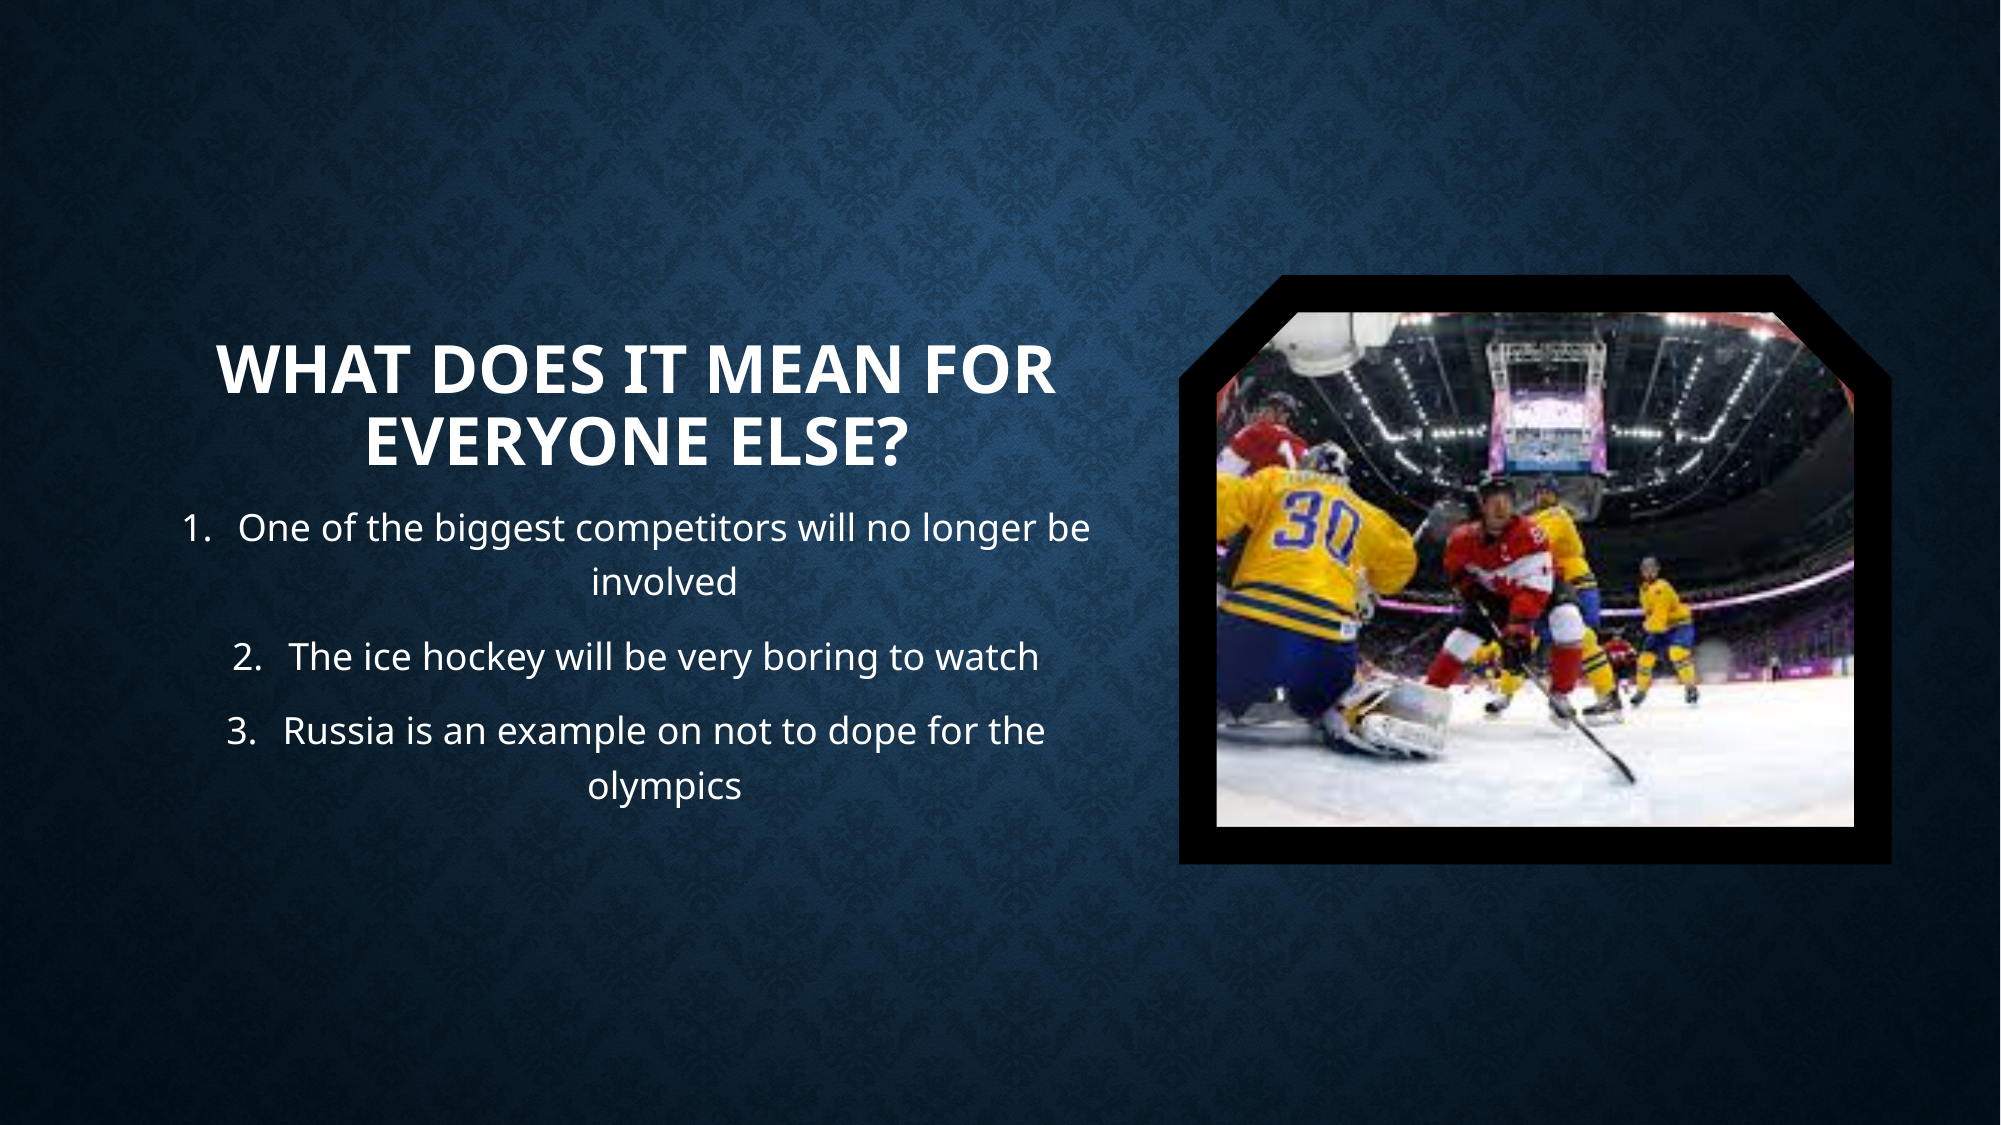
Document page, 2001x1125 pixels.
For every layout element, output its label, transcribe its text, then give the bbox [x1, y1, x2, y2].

picture [1197, 293, 1874, 847]
list One of the biggest competitors will no longer be involved The ice hockey will be very boring to watch Russia is an example on not to dope for the olympics [149, 487, 1124, 950]
title What does it mean for everyone else? [150, 99, 1124, 487]
